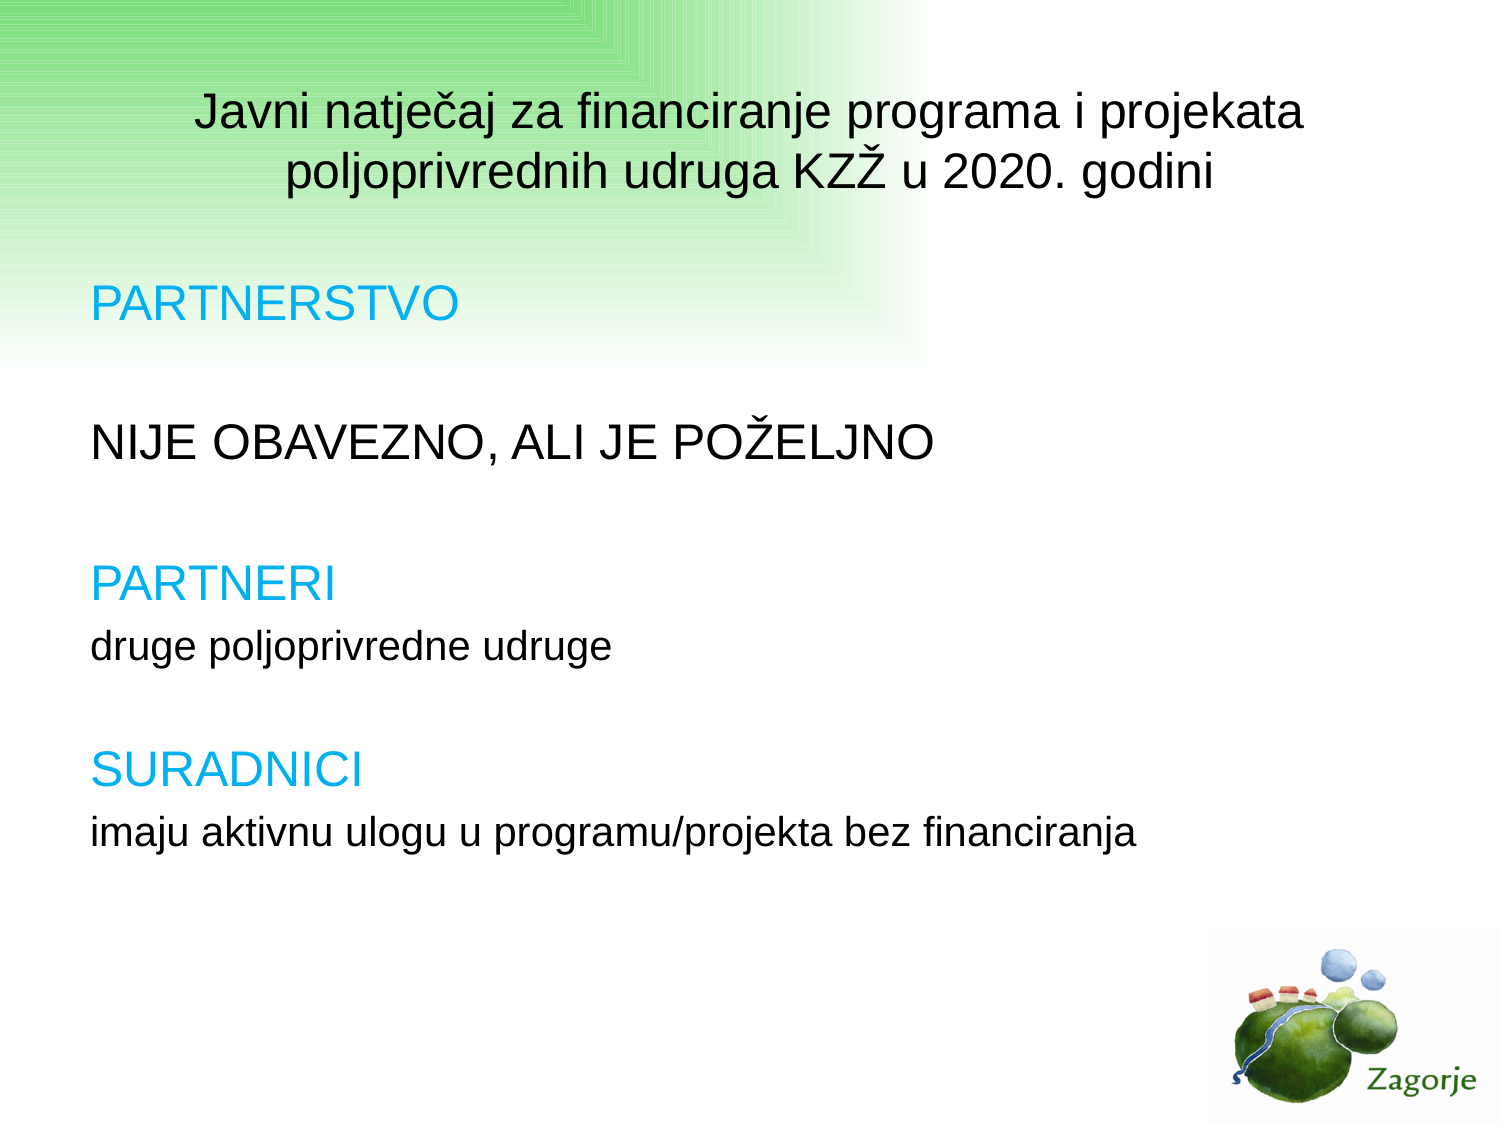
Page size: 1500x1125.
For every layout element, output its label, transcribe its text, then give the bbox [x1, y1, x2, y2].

picture [1210, 928, 1500, 1125]
title Javni natječaj za financiranje programa i projekata poljoprivrednih udruga KZŽ u 2020. godini [75, 45, 1425, 233]
list PARTNERSTVO NIJE OBAVEZNO, ALI JE POŽELJNO PARTNERI druge poljoprivredne udruge SURADNICI imaju aktivnu ulogu u programu/projekta bez financiranja [75, 262, 1425, 1005]
